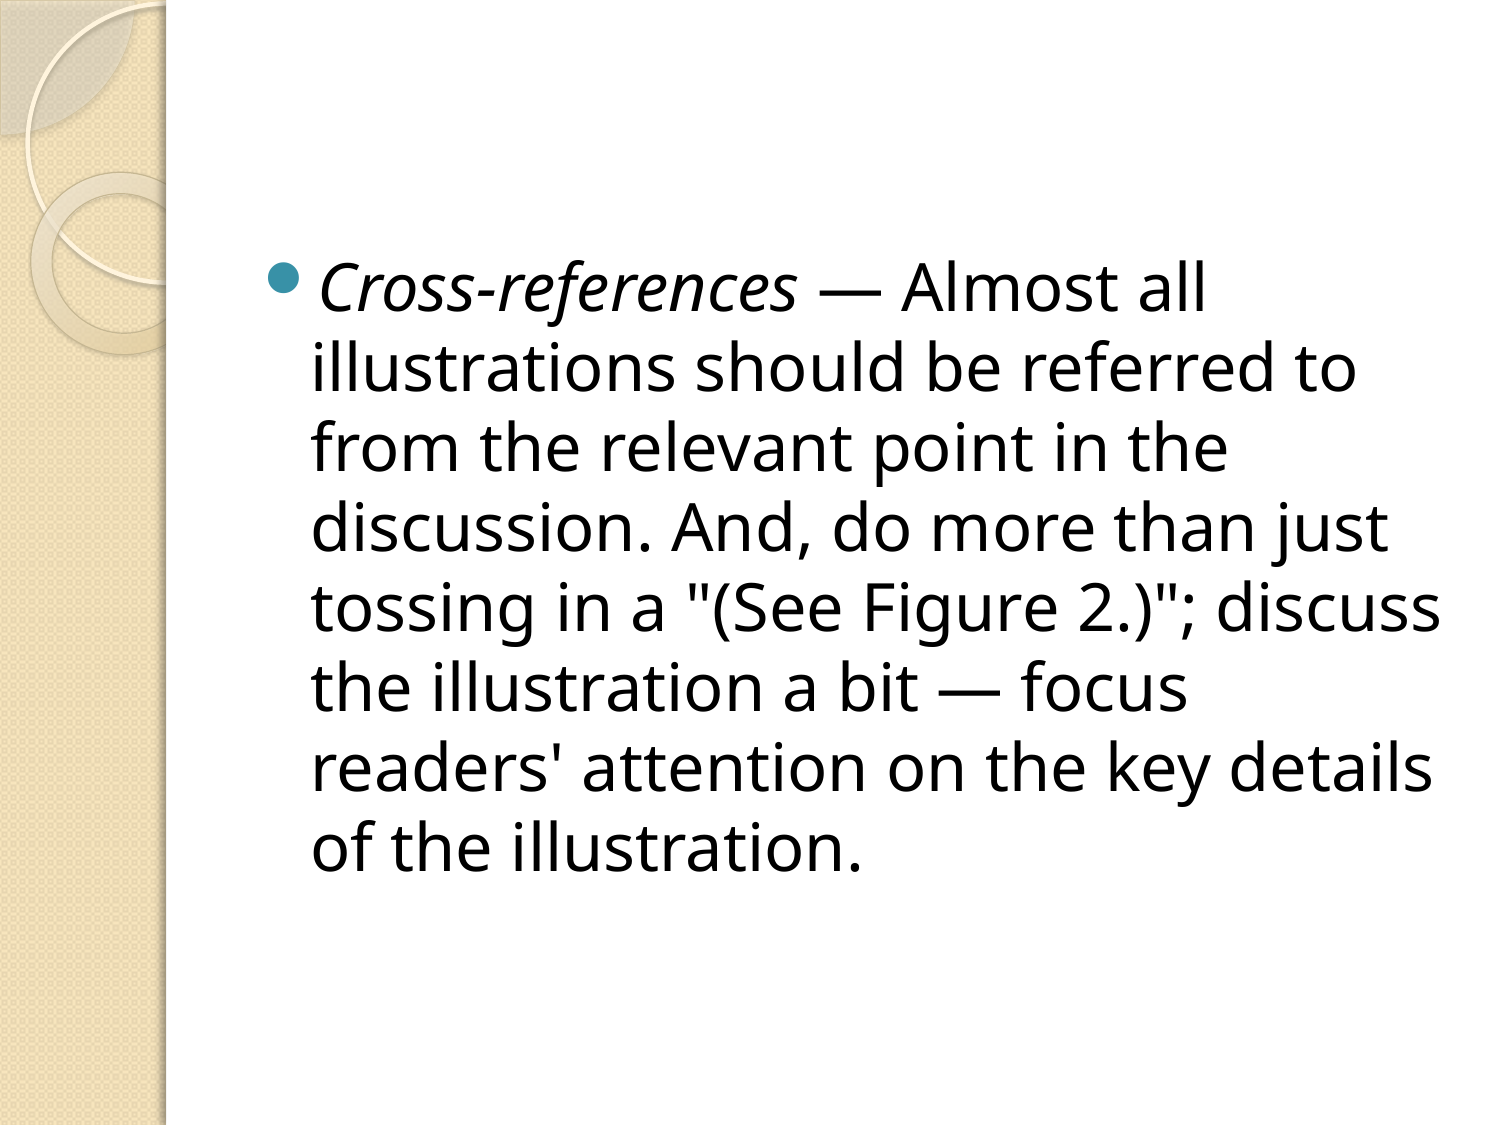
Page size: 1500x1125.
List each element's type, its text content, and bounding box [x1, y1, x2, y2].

list Cross-references — Almost all illustrations should be referred to from the relevant point in the discussion. And, do more than just tossing in a "(See Figure 2.)"; discuss the illustration a bit — focus readers' attention on the key details of the illustration. [235, 237, 1466, 1025]
